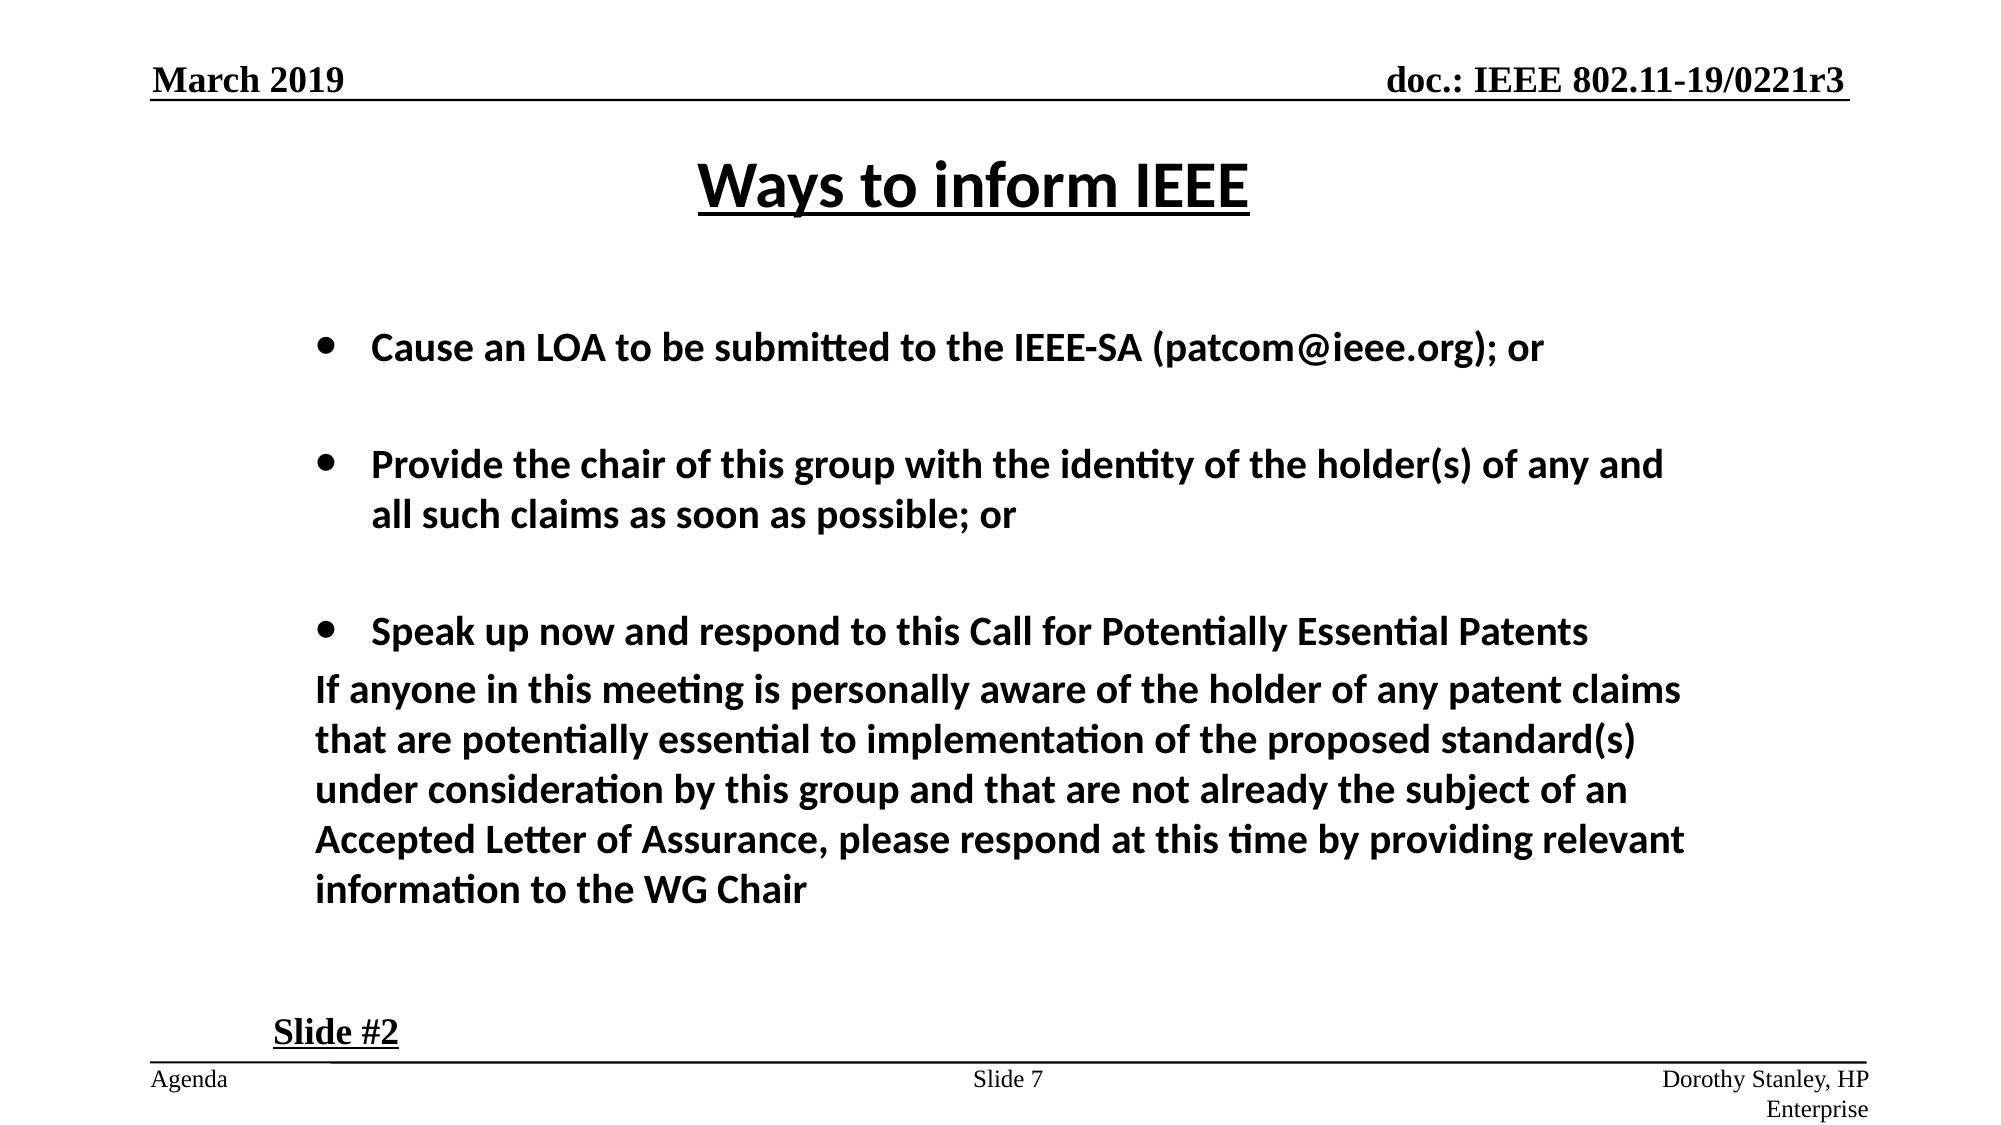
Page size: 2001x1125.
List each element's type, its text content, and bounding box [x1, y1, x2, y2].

title Ways to inform IEEE [336, 99, 1612, 263]
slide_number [152, 54, 567, 100]
list Cause an LOA to be submitted to the IEEE-SA (patcom@ieee.org); or Provide the chair of this group with the identity of the holder(s) of any and all such claims as soon as possible; or Speak up now and respond to this Call for Potentially Essential Patents If anyone in this meeting is personally aware of the holder of any patent claims that are potentially essential to implementation of the proposed standard(s) under consideration by this group and that are not already the subject of an Accepted Letter of Assurance, please respond at this time by providing relevant information to the WG Chair [300, 312, 1713, 950]
footer Dorothy Stanley, HP Enterprise [1609, 1062, 1869, 1093]
slide_number Slide 7 [964, 1062, 1053, 1093]
text_box Slide #2 [258, 999, 415, 1060]
